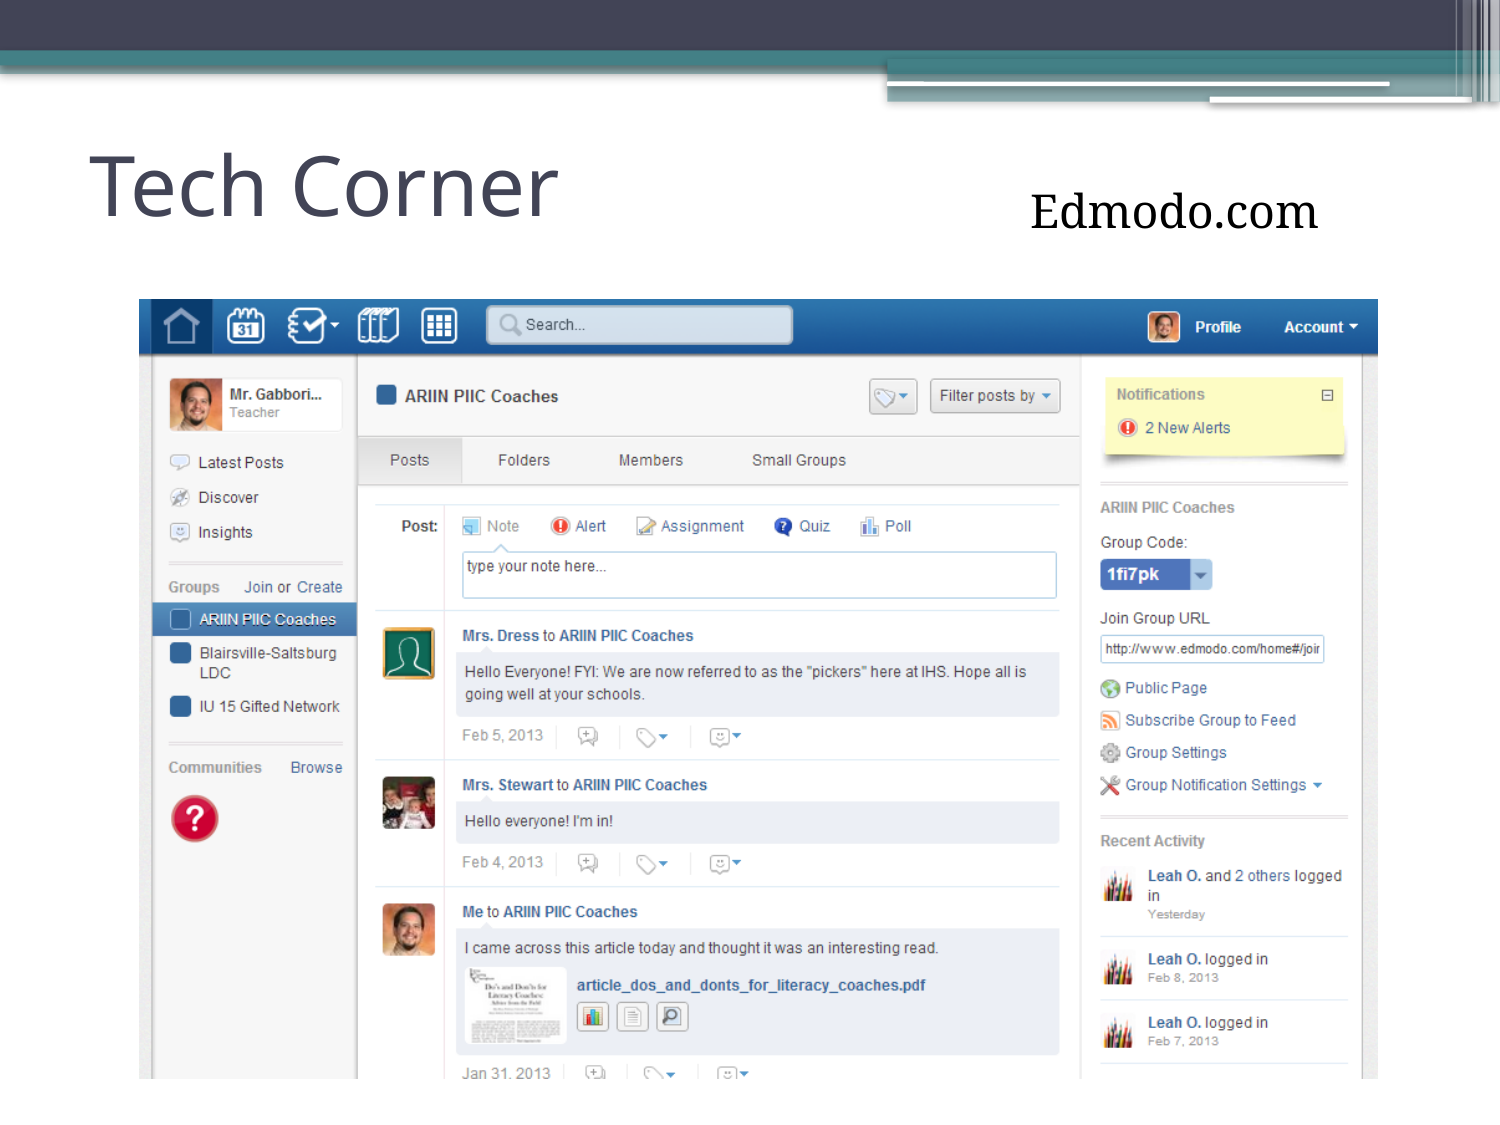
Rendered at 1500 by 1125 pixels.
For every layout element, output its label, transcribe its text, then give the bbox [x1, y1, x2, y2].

list Edmodo.com [999, 174, 1378, 281]
picture [139, 299, 1378, 1080]
title Tech Corner [75, 96, 1425, 271]
